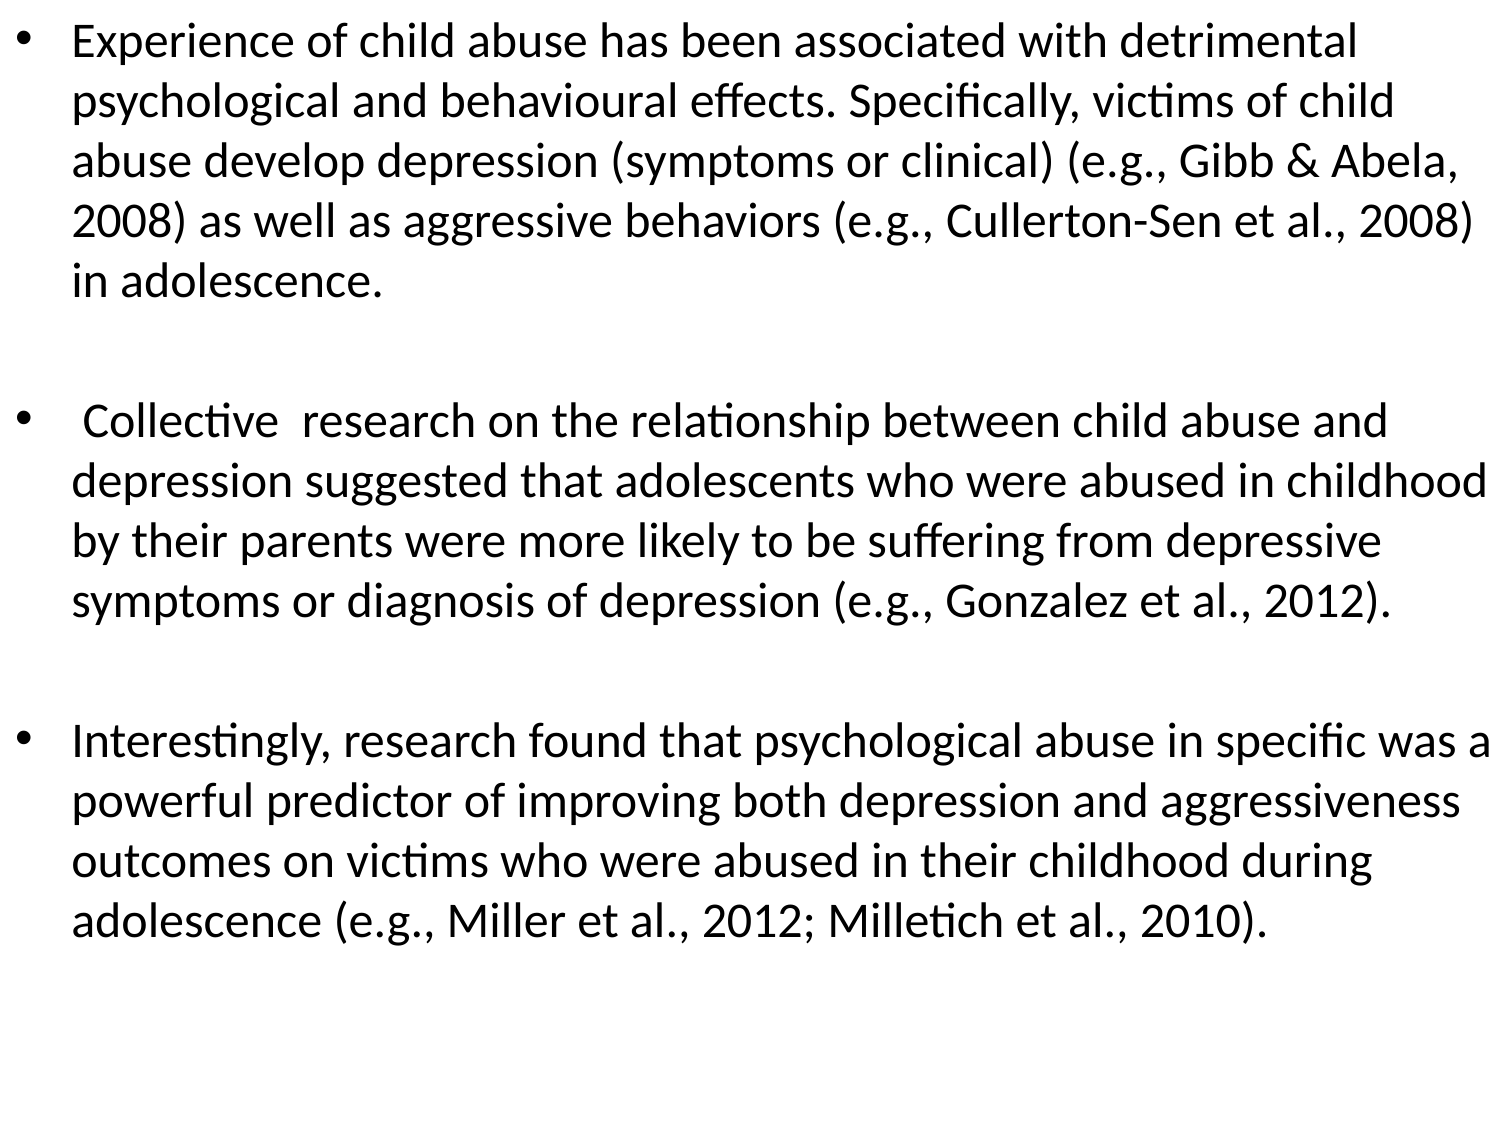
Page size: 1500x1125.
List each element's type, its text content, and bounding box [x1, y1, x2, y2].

list Experience of child abuse has been associated with detrimental psychological and behavioural effects. Specifically, victims of child abuse develop depression (symptoms or clinical) (e.g., Gibb & Abela, 2008) as well as aggressive behaviors (e.g., Cullerton-Sen et al., 2008) in adolescence. Collective research on the relationship between child abuse and depression suggested that adolescents who were abused in childhood by their parents were more likely to be suffering from depressive symptoms or diagnosis of depression (e.g., Gonzalez et al., 2012). Interestingly, research found that psychological abuse in specific was a powerful predictor of improving both depression and aggressiveness outcomes on victims who were abused in their childhood during adolescence (e.g., Miller et al., 2012; Milletich et al., 2010). [0, 0, 1500, 1125]
